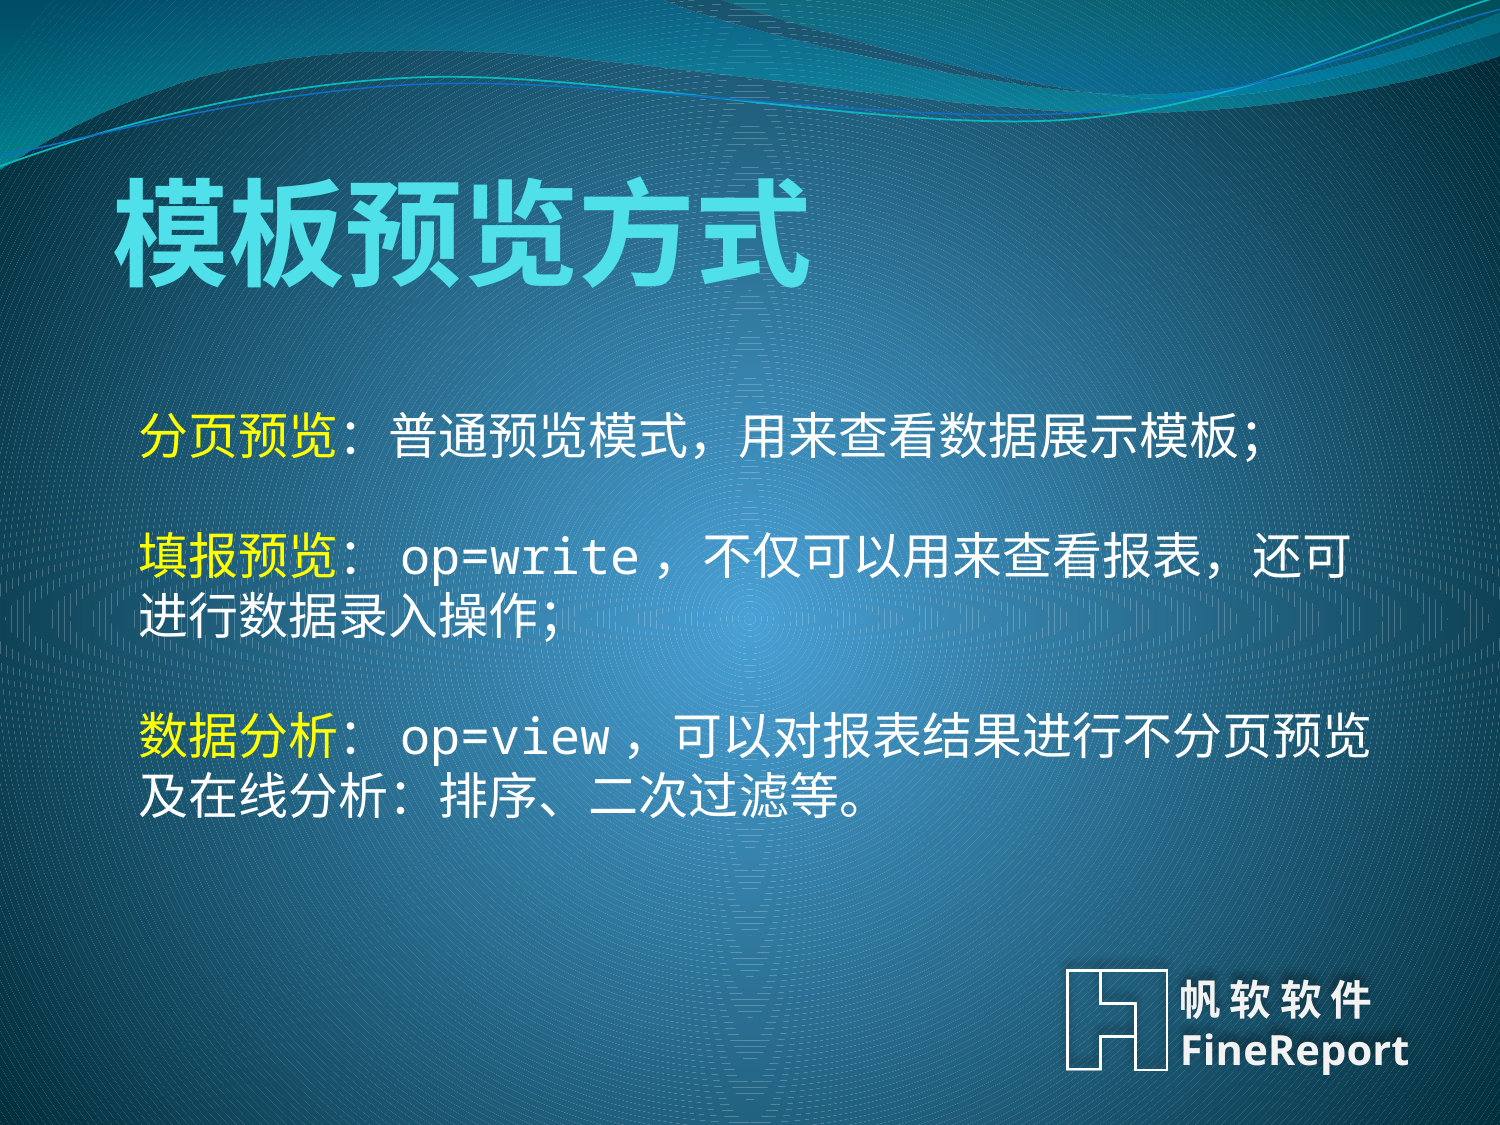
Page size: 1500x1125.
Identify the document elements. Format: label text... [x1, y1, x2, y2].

picture [1066, 969, 1168, 1071]
title 模板预览方式 [112, 113, 1401, 301]
text_box 分页预览：普通预览模式，用来查看数据展示模板； 填报预览：op=write，不仅可以用来查看报表，还可进行数据录入操作； 数据分析：op=view，可以对报表结果进行不分页预览及在线分析：排序、二次过滤等。 [123, 397, 1388, 832]
